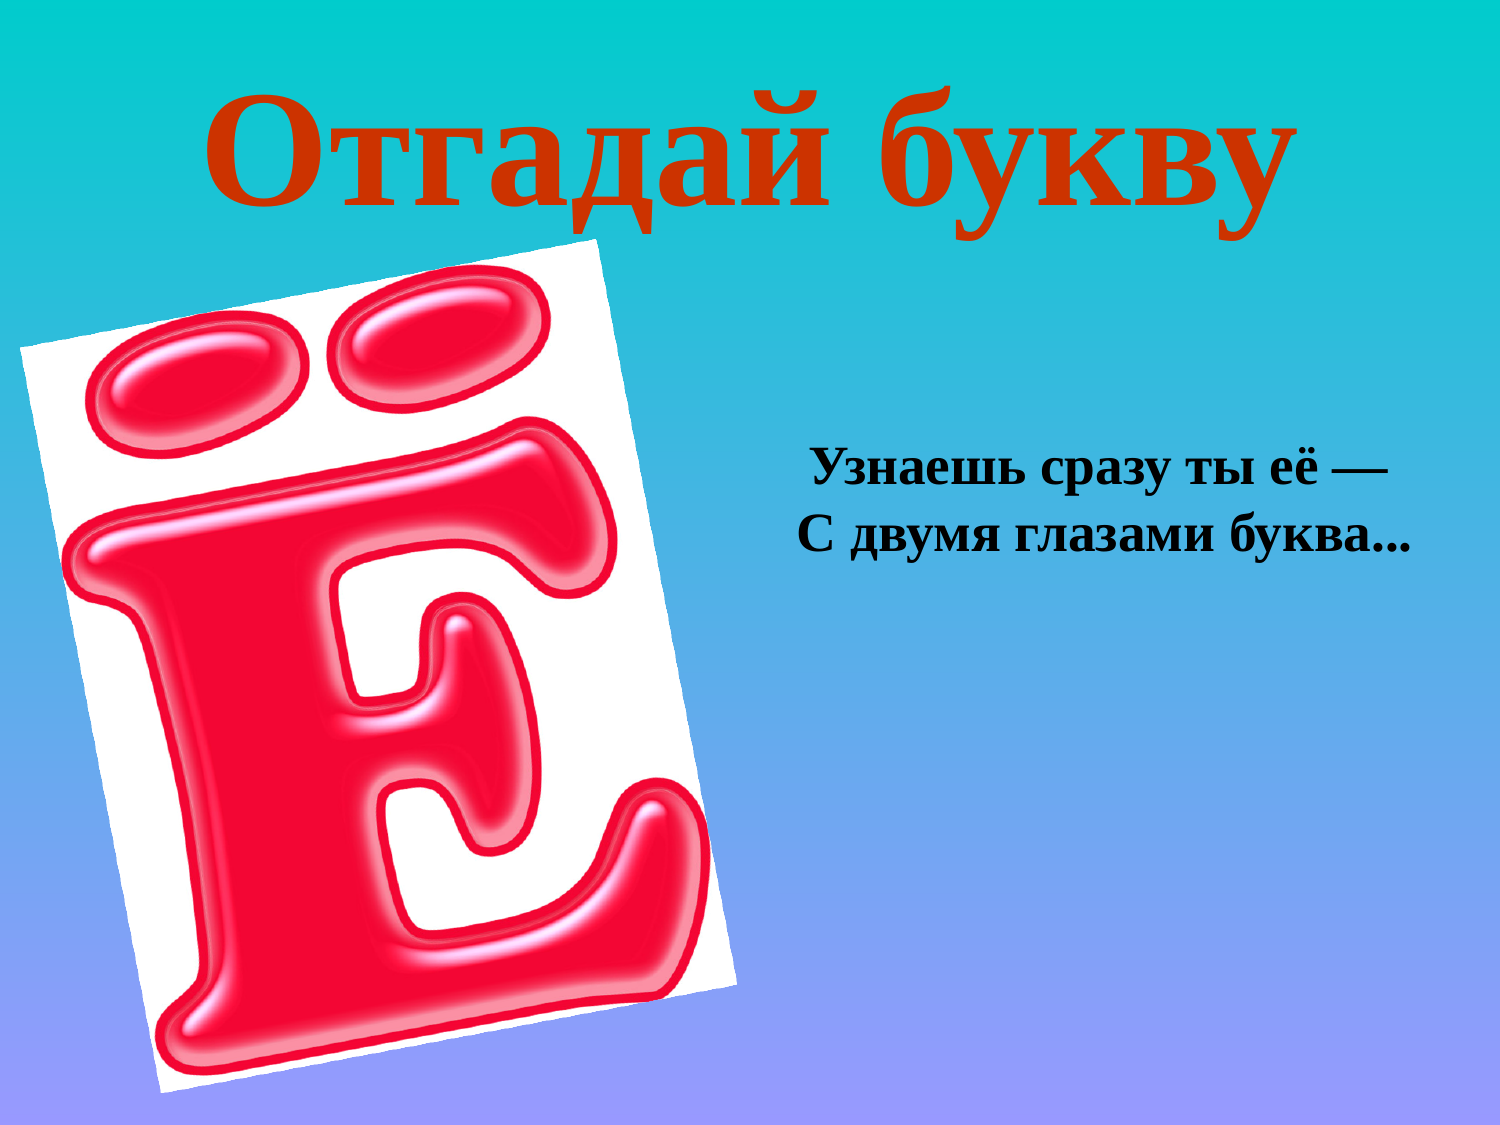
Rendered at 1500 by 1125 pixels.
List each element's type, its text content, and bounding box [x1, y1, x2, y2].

title Отгадай букву [75, 45, 1425, 233]
picture [20, 240, 736, 1092]
list Узнаешь сразу ты её — С двумя глазами буква... [738, 421, 1472, 661]
